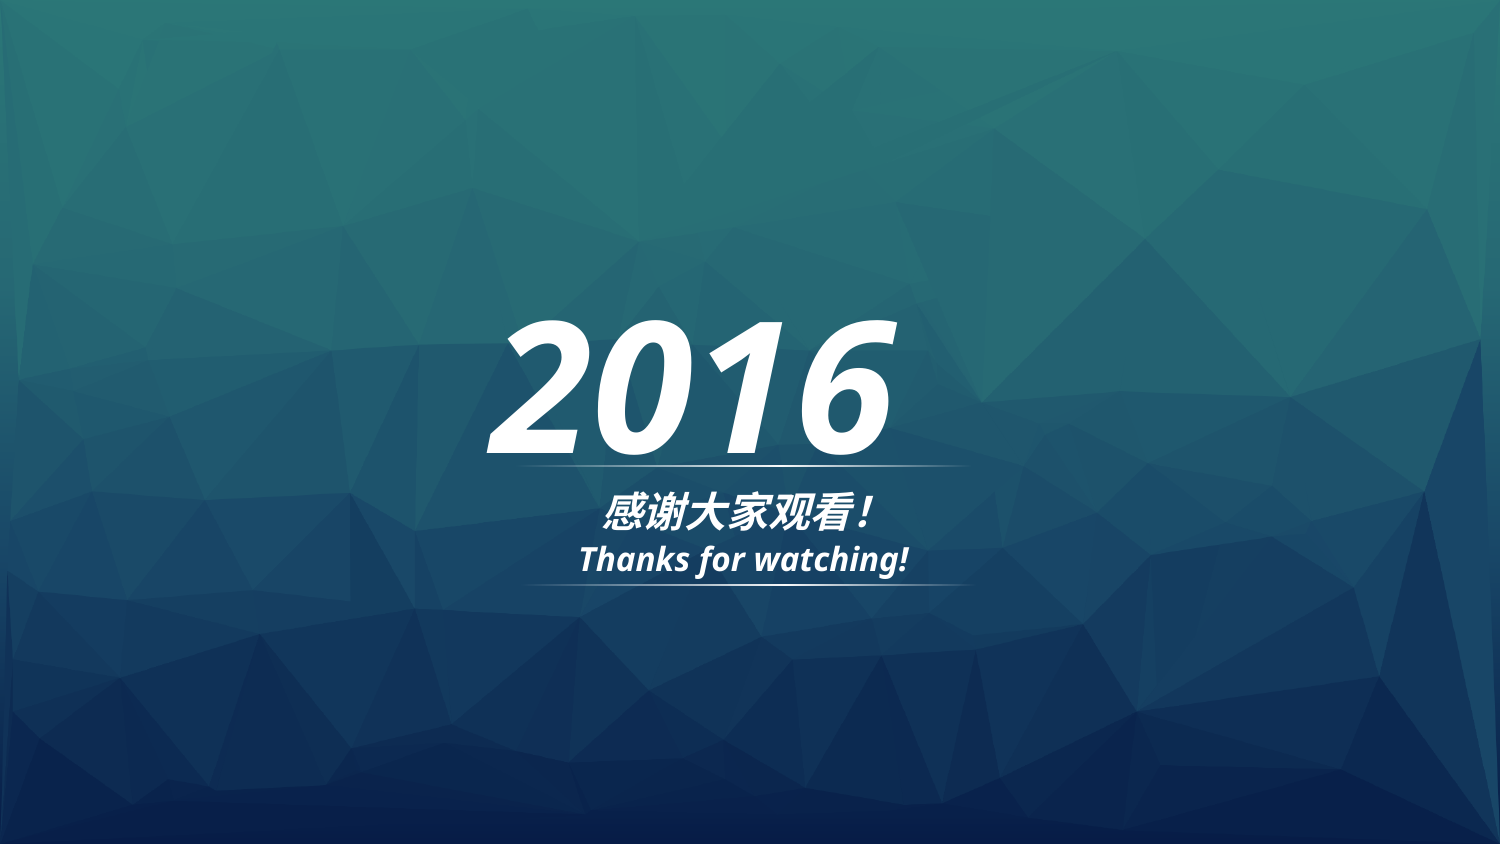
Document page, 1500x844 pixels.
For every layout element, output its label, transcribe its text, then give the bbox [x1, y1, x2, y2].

text_box 2016 [477, 262, 911, 498]
text_box 感谢大家观看！ [586, 498, 909, 530]
picture [0, 0, 1500, 844]
text_box Thanks for watching! [563, 530, 924, 582]
